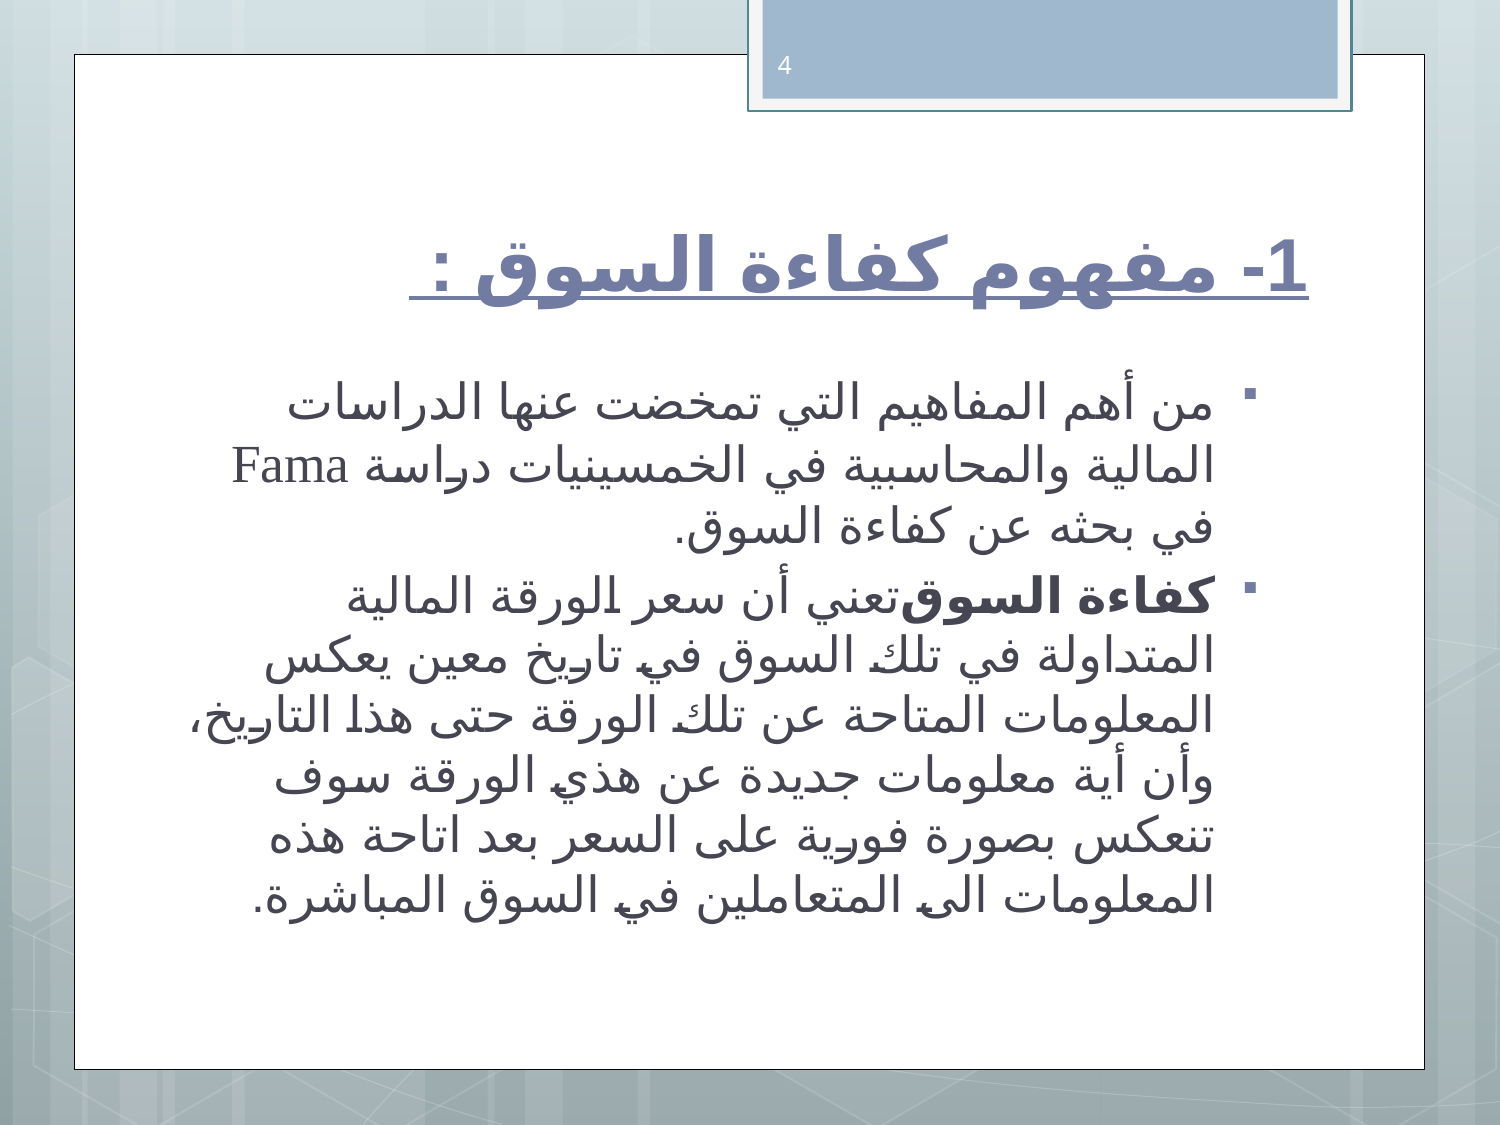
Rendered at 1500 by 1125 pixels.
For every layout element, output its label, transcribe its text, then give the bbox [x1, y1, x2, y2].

list من أهم المفاهيم التي تمخضت عنها الدراسات المالية والمحاسبية في الخمسينيات دراسة Fama في بحثه عن كفاءة السوق. كفاءة السوق تعني أن سعر الورقة المالية المتداولة في تلك السوق في تاريخ معين يعكس المعلومات المتاحة عن تلك الورقة حتى هذا التاريخ، وأن أية معلومات جديدة عن هذي الورقة سوف تنعكس بصورة فورية على السعر بعد اتاحة هذه المعلومات الى المتعاملين في السوق المباشرة. [171, 361, 1283, 938]
slide_number 4 [762, 36, 982, 97]
title 1- مفهوم كفاءة السوق : [171, 168, 1324, 315]
